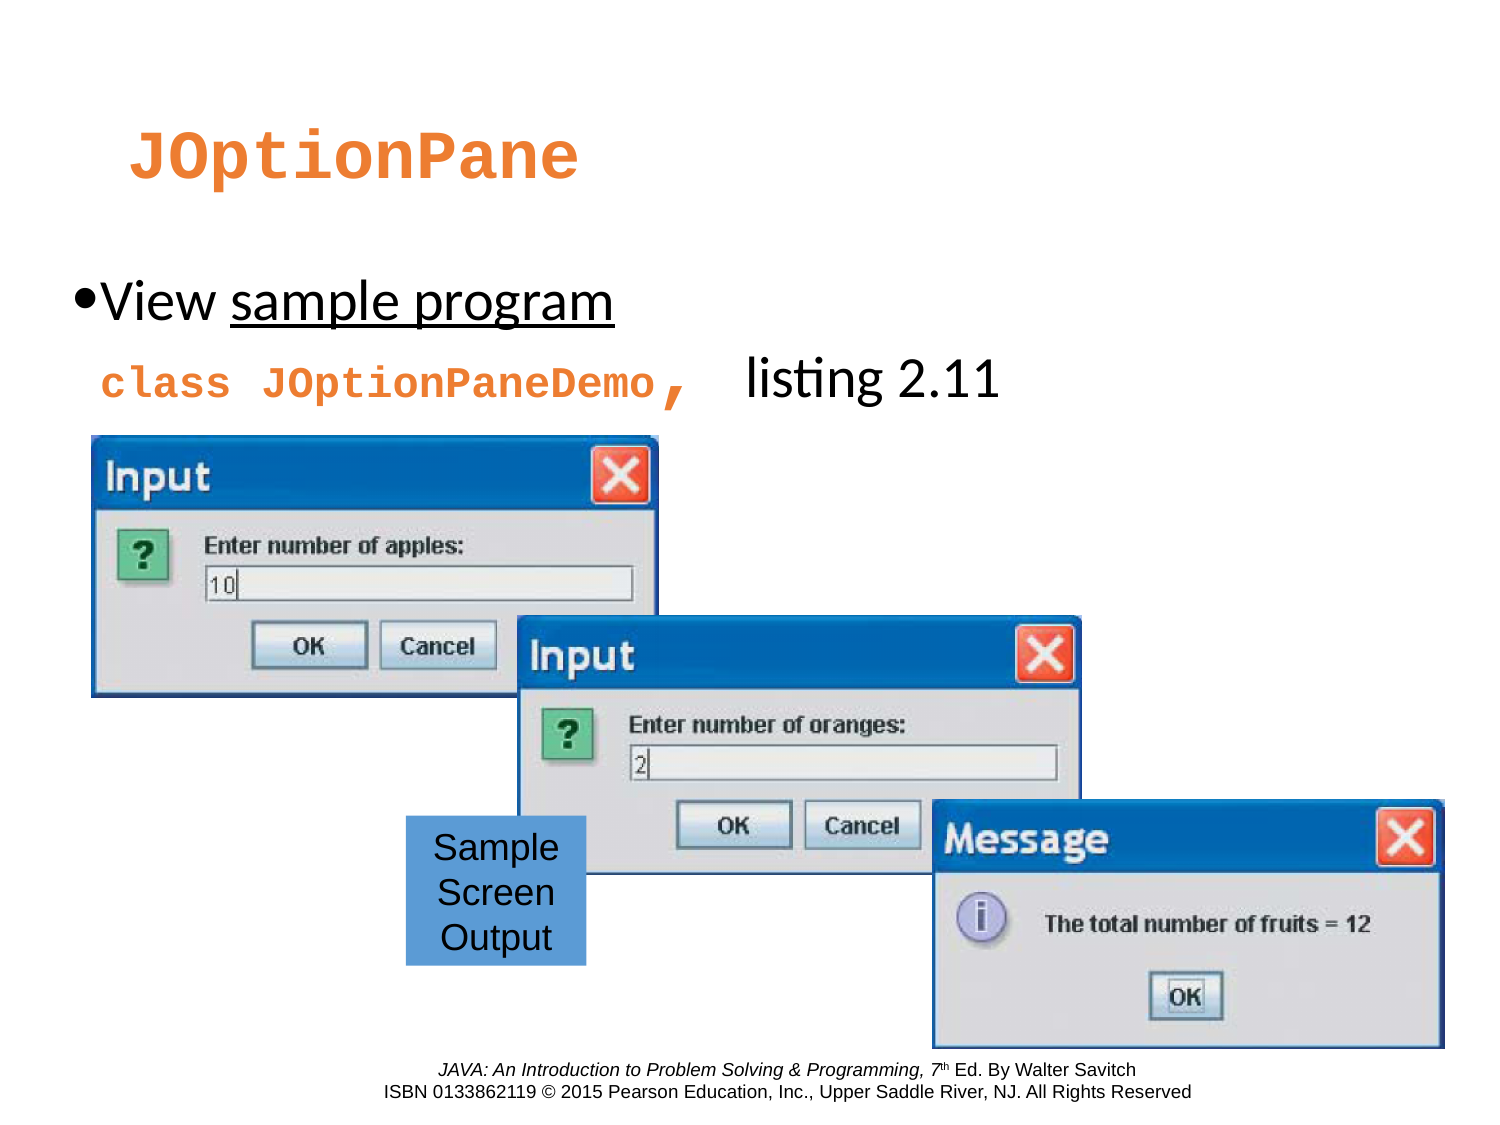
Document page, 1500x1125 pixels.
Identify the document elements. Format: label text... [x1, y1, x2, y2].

list View sample program class JOptionPaneDemo, listing 2.11 [57, 262, 1500, 1028]
picture [91, 435, 1445, 1049]
title JOptionPane [112, 62, 1388, 250]
text_box Sample Screen Output [405, 815, 587, 966]
